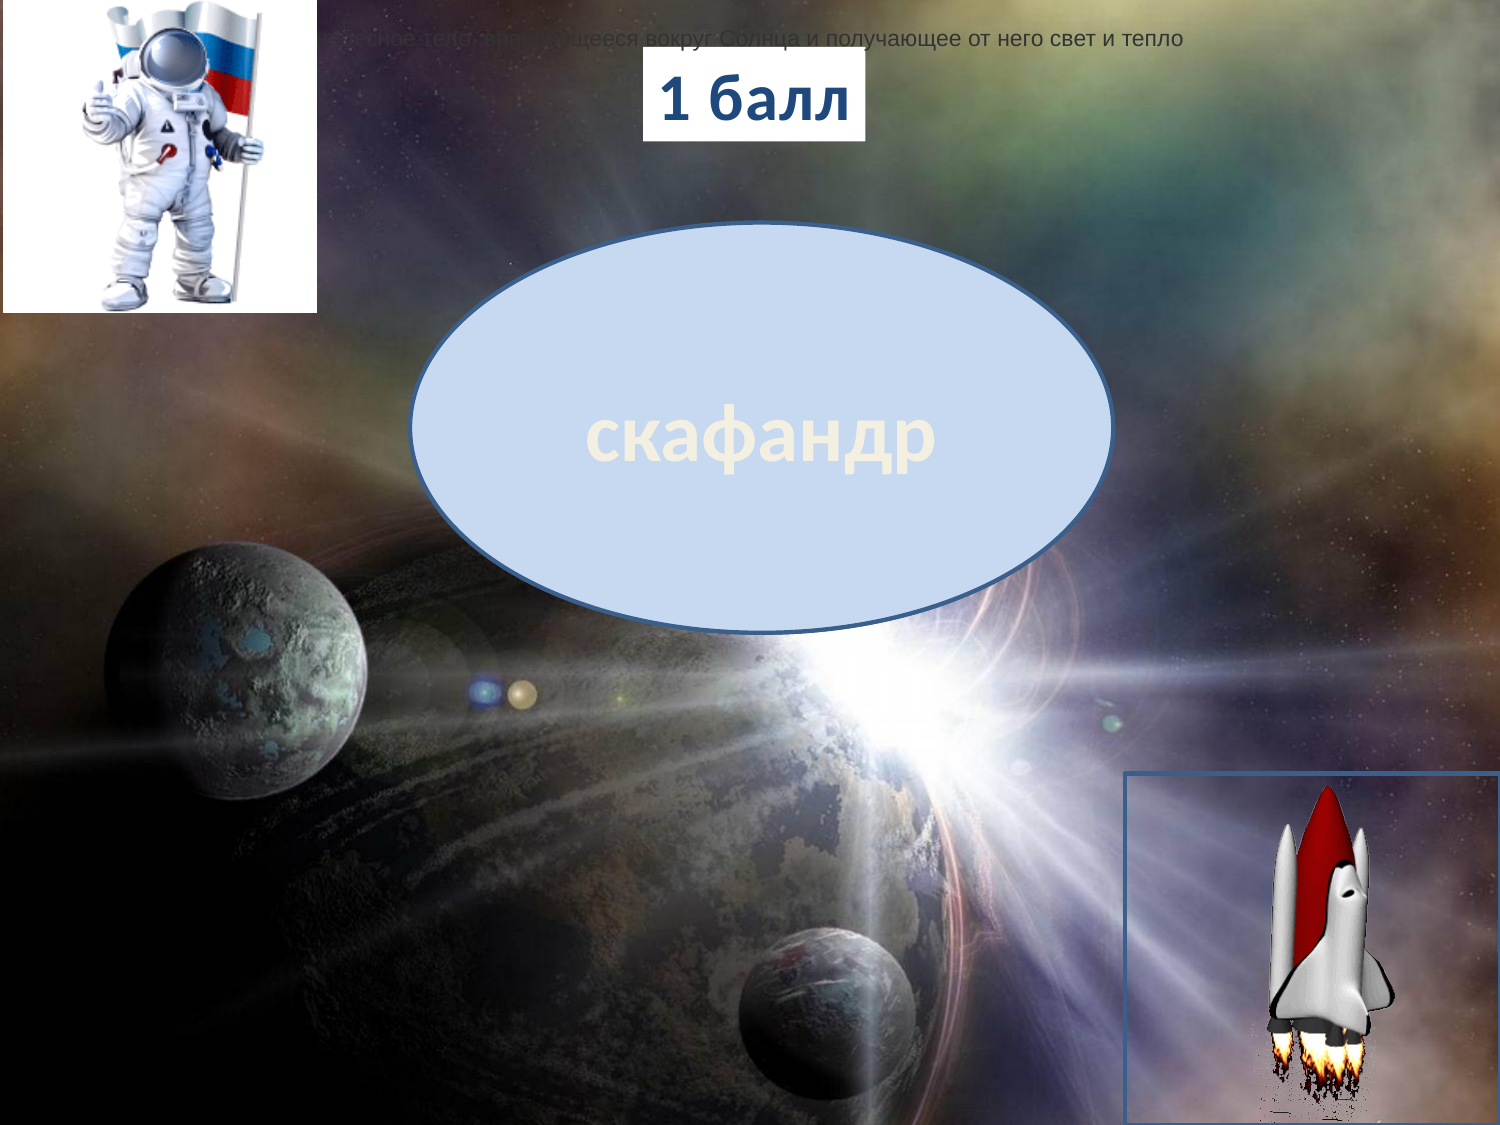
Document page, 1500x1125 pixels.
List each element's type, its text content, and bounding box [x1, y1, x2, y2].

picture [0, 0, 1500, 1125]
text_box небесное тело, вращающееся вокруг Солнца и получающее от него свет и тепло [322, 16, 1200, 59]
text_box [407, 220, 1116, 635]
text_box [1123, 771, 1500, 1125]
text_box 1 балл [643, 59, 866, 142]
